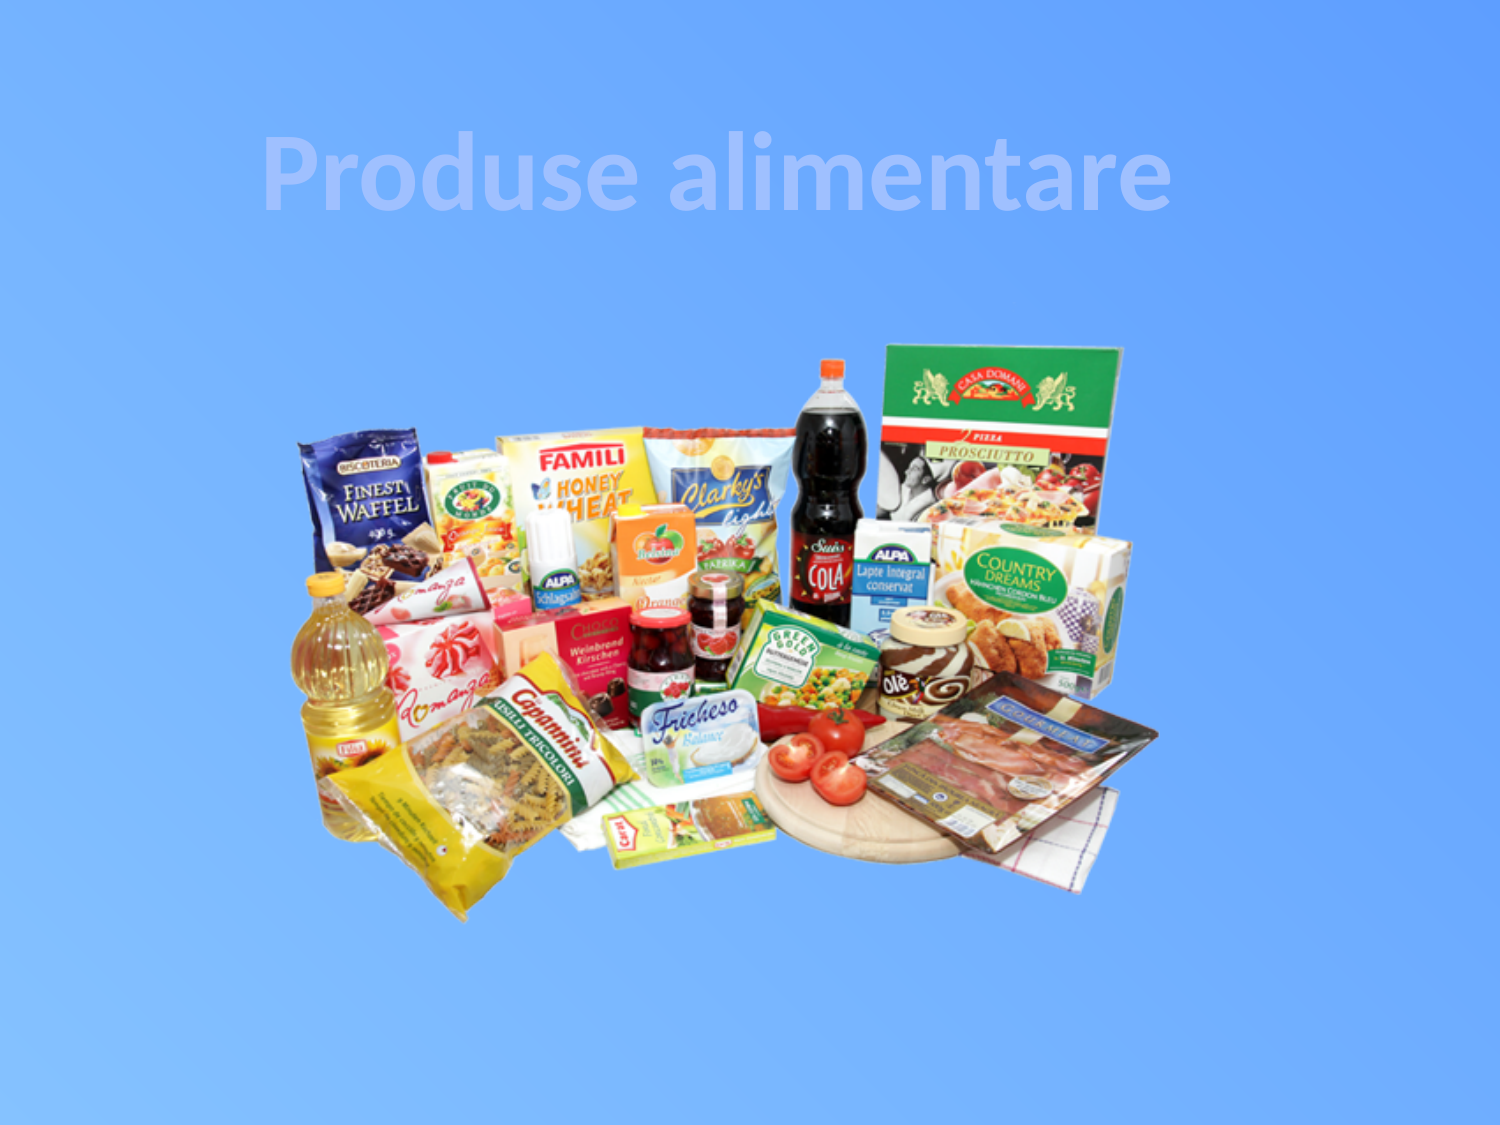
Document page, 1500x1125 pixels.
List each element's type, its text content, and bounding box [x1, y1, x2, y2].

picture [235, 302, 1194, 941]
text_box Produse alimentare [245, 89, 1190, 240]
